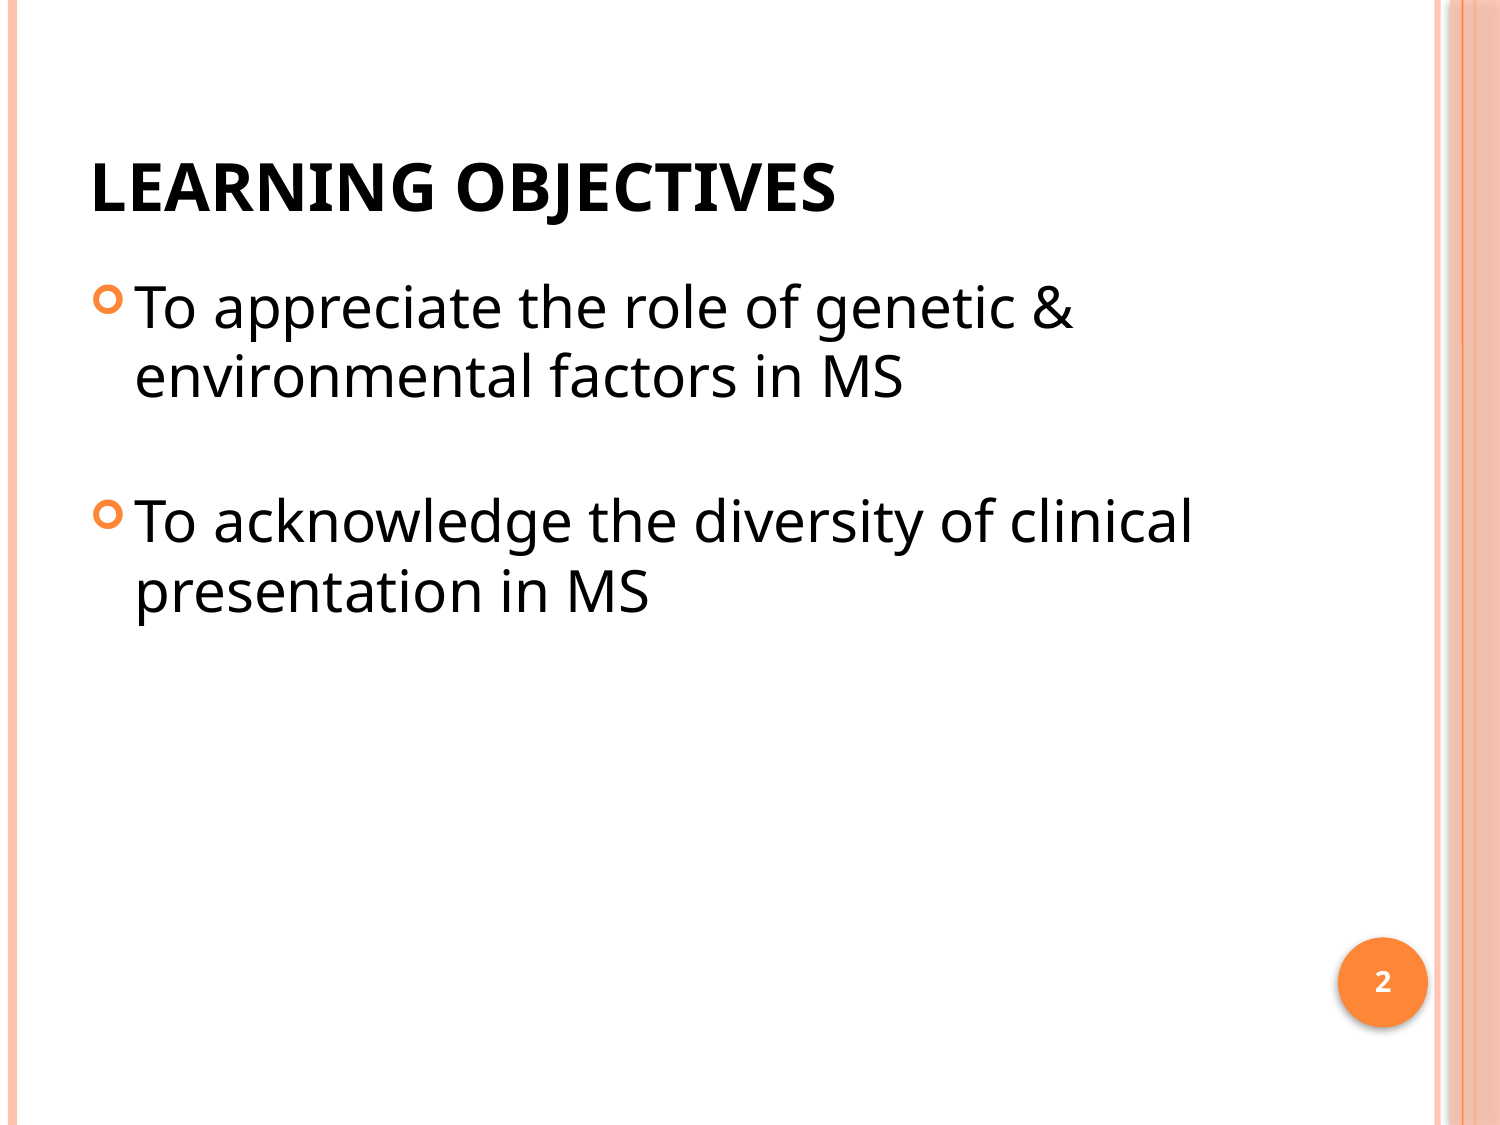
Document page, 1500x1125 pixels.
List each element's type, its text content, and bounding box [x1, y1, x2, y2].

list To appreciate the role of genetic & environmental factors in MS To acknowledge the diversity of clinical presentation in MS [75, 262, 1374, 1062]
slide_number 2 [1333, 940, 1434, 1027]
title Learning objectives [75, 45, 1300, 233]
